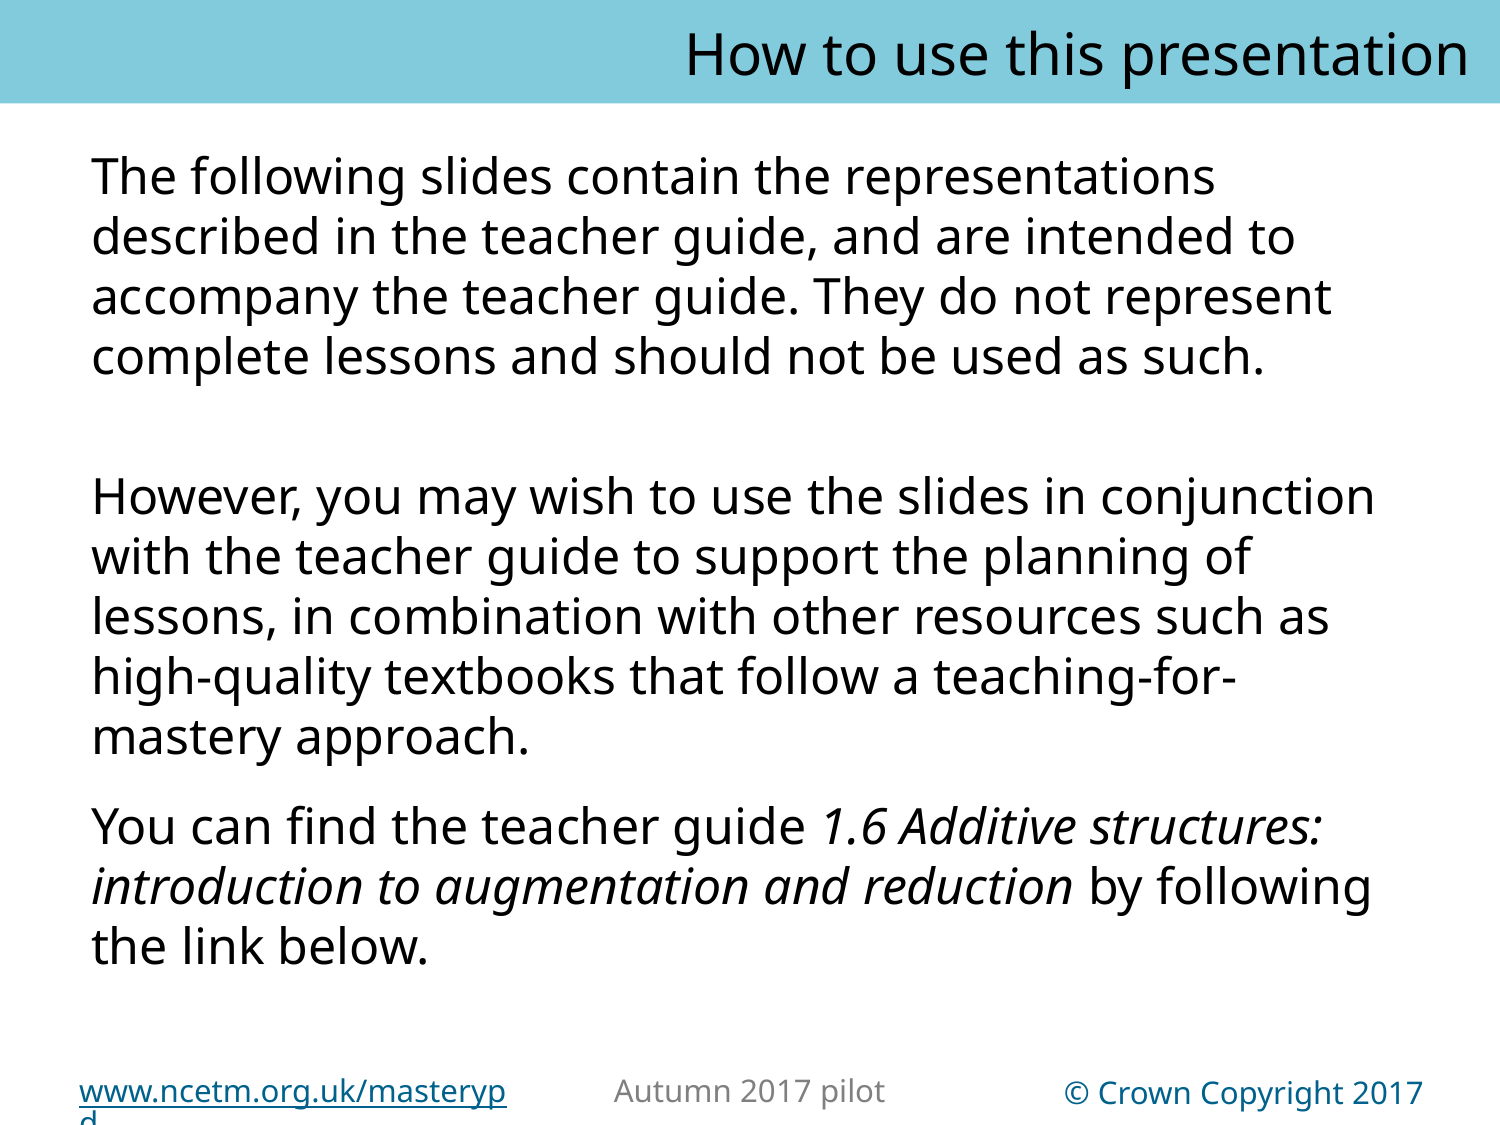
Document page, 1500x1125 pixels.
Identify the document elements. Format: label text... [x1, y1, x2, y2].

list You can find the teacher guide 1.6 Additive structures: introduction to augmentation and reduction by following the link below. [76, 786, 1424, 972]
list How to use this presentation [0, 0, 1500, 104]
